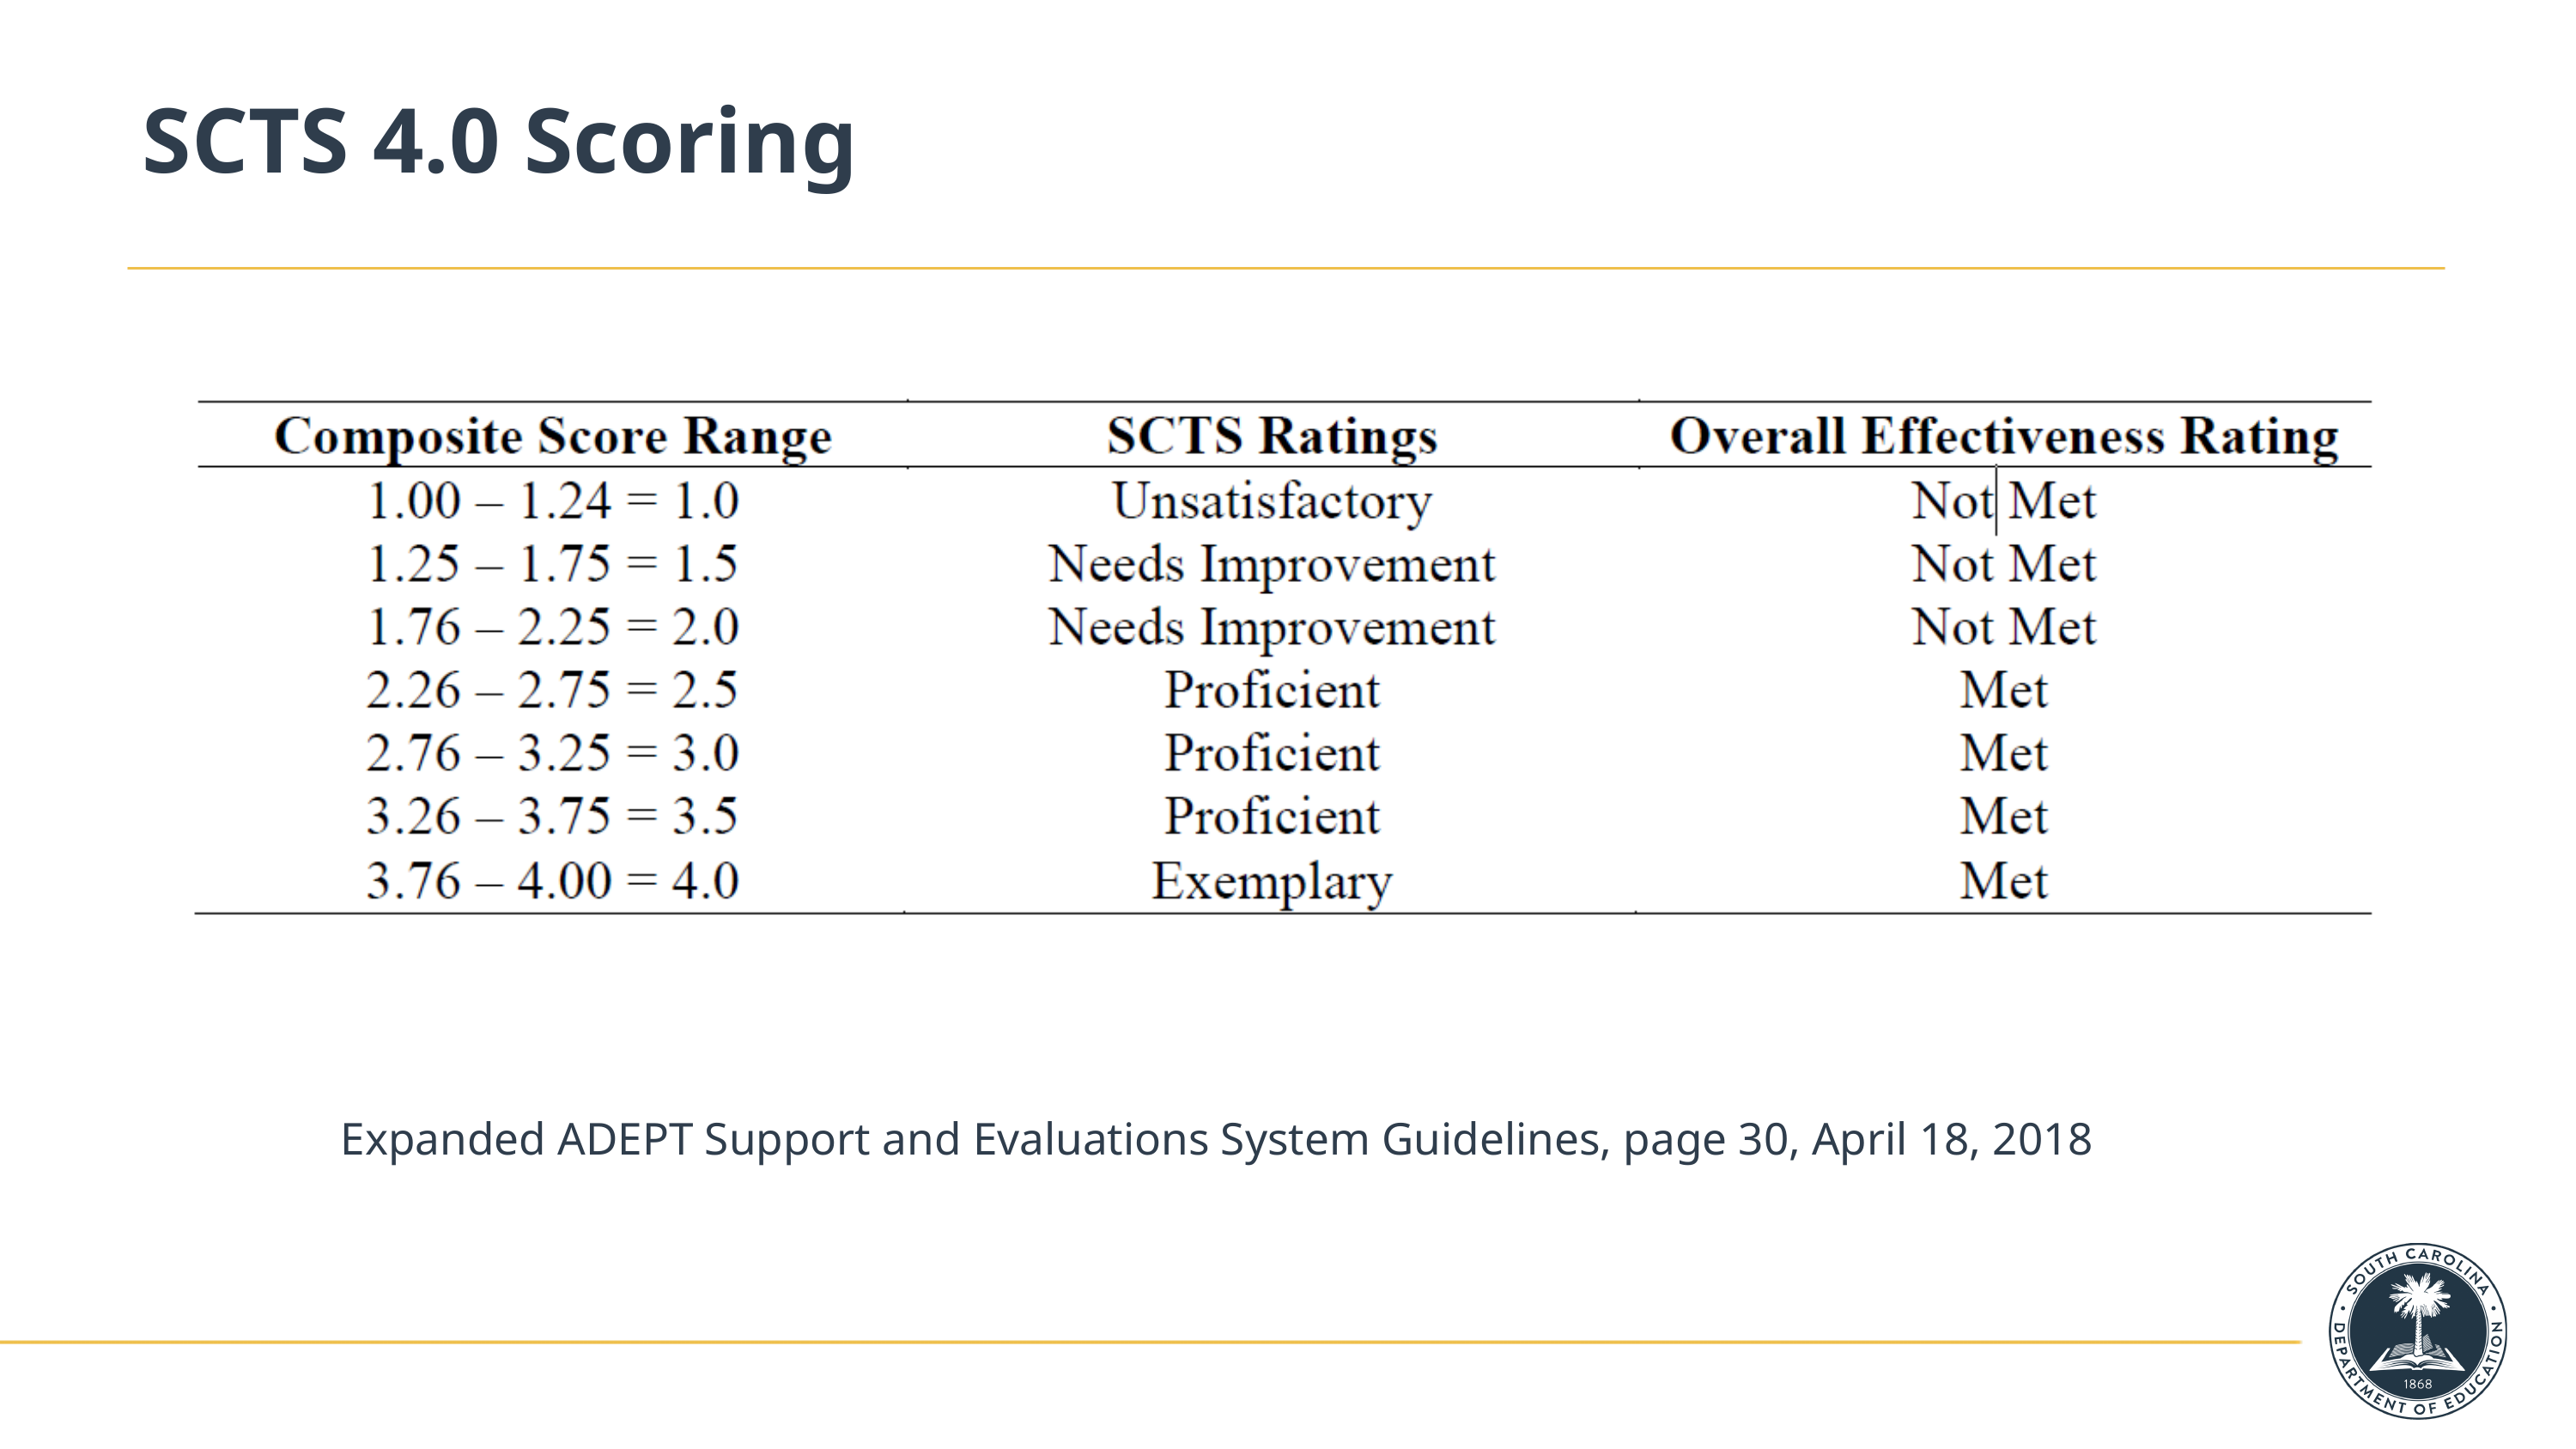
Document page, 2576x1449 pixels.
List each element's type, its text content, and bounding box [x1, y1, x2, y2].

list Expanded ADEPT Support and Evaluations System Guidelines, page 30, April 18, 2018 [327, 1110, 2346, 1208]
title SCTS 4.0 Scoring [129, 76, 2447, 232]
picture [2329, 1243, 2507, 1420]
picture [186, 380, 2390, 929]
